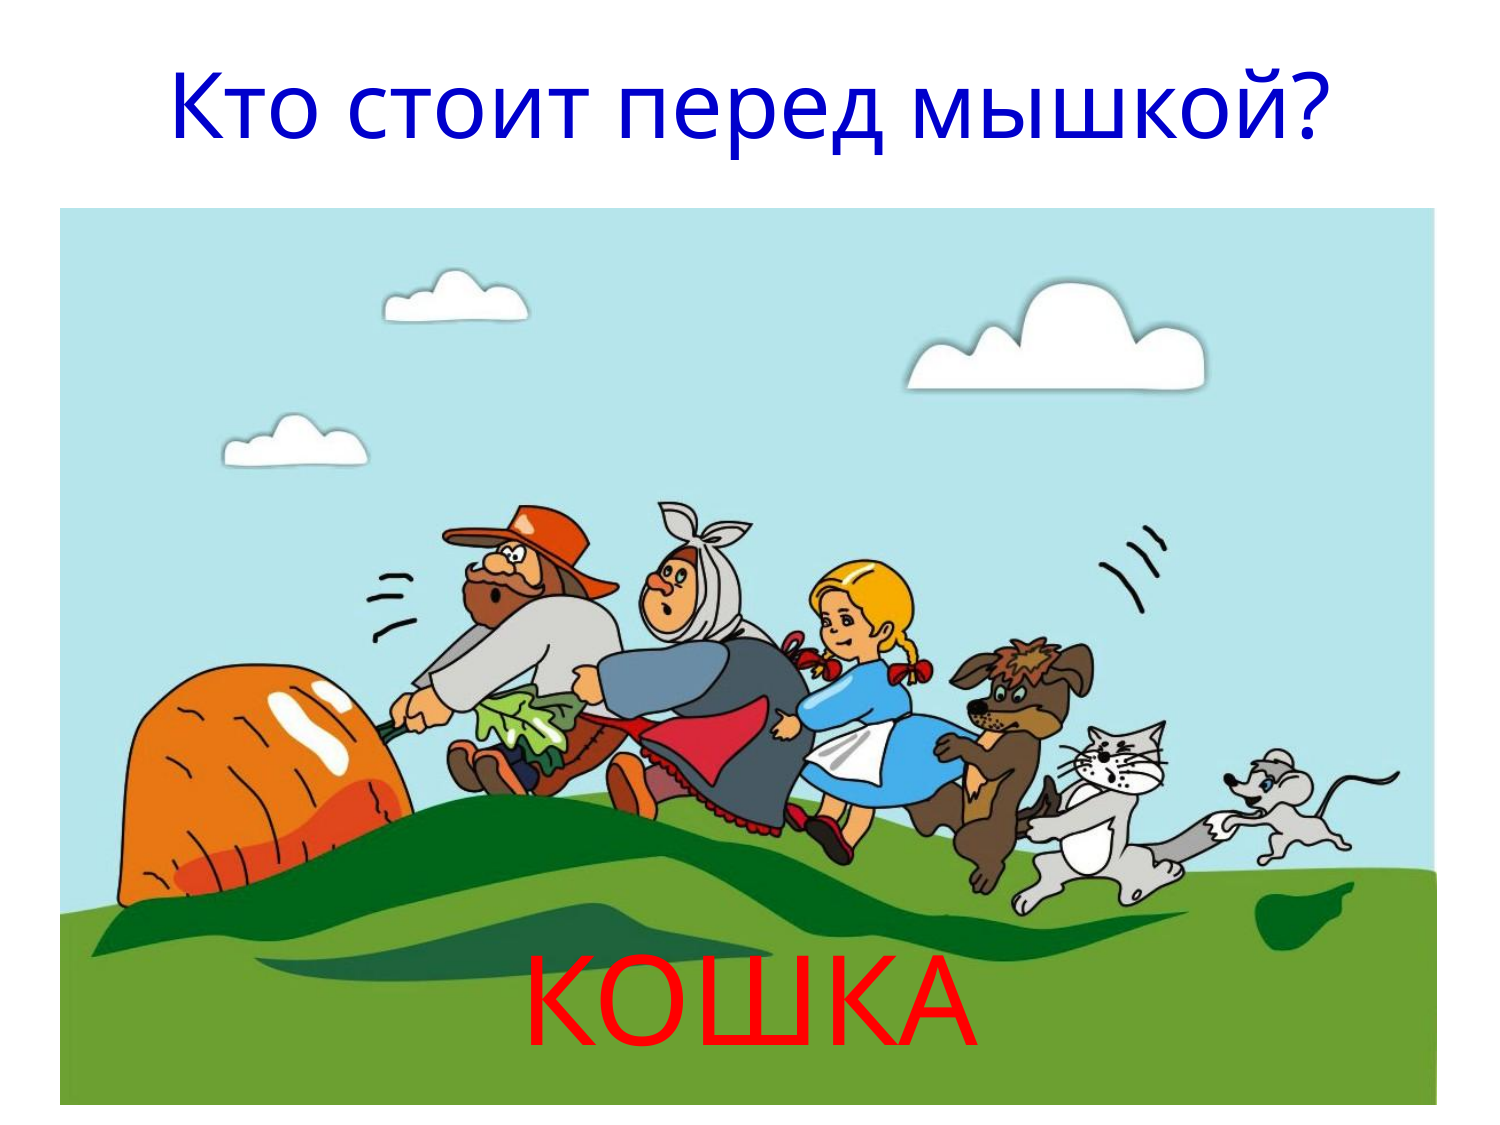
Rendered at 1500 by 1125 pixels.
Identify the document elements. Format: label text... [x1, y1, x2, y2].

text_box Кто стоит перед мышкой? [0, 22, 1500, 181]
picture [60, 208, 1437, 1105]
